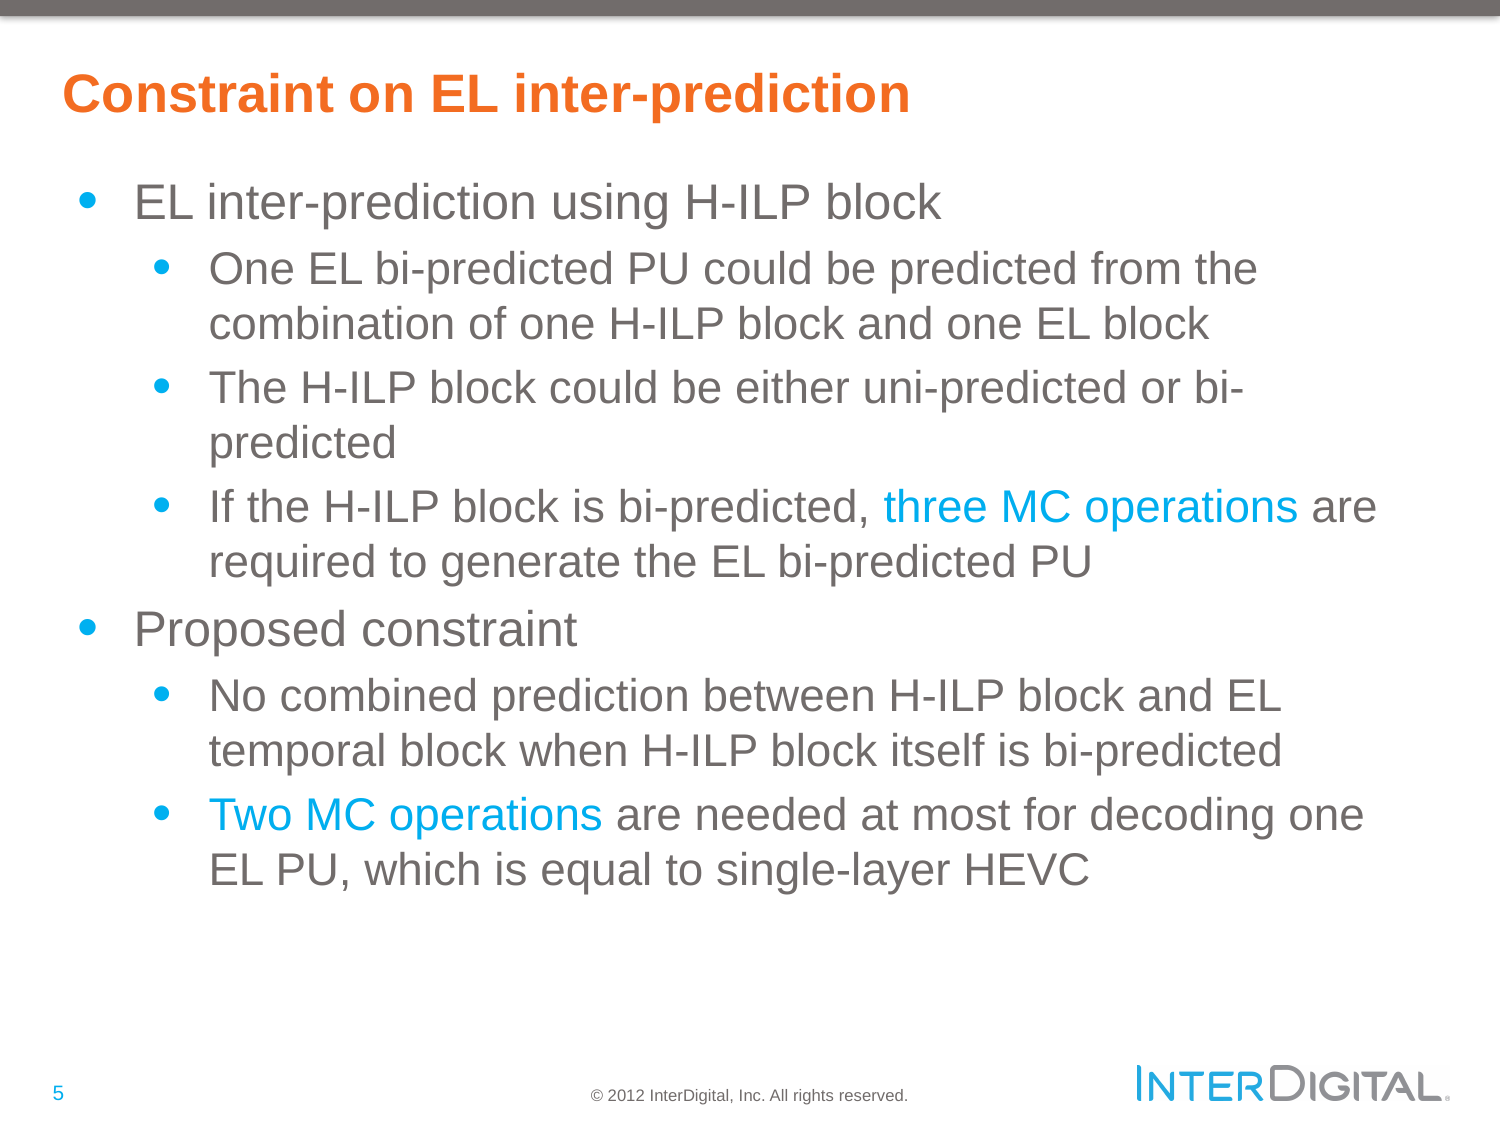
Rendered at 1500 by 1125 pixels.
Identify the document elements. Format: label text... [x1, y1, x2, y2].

picture [1137, 1065, 1450, 1101]
text_box EL inter-prediction using H-ILP block One EL bi-predicted PU could be predicted from the combination of one H-ILP block and one EL block The H-ILP block could be either uni-predicted or bi-predicted If the H-ILP block is bi-predicted, three MC operations are required to generate the EL bi-predicted PU Proposed constraint No combined prediction between H-ILP block and EL temporal block when H-ILP block itself is bi-predicted Two MC operations are needed at most for decoding one EL PU, which is equal to single-layer HEVC [62, 162, 1438, 1063]
title Constraint on EL inter-prediction [48, 45, 1438, 138]
